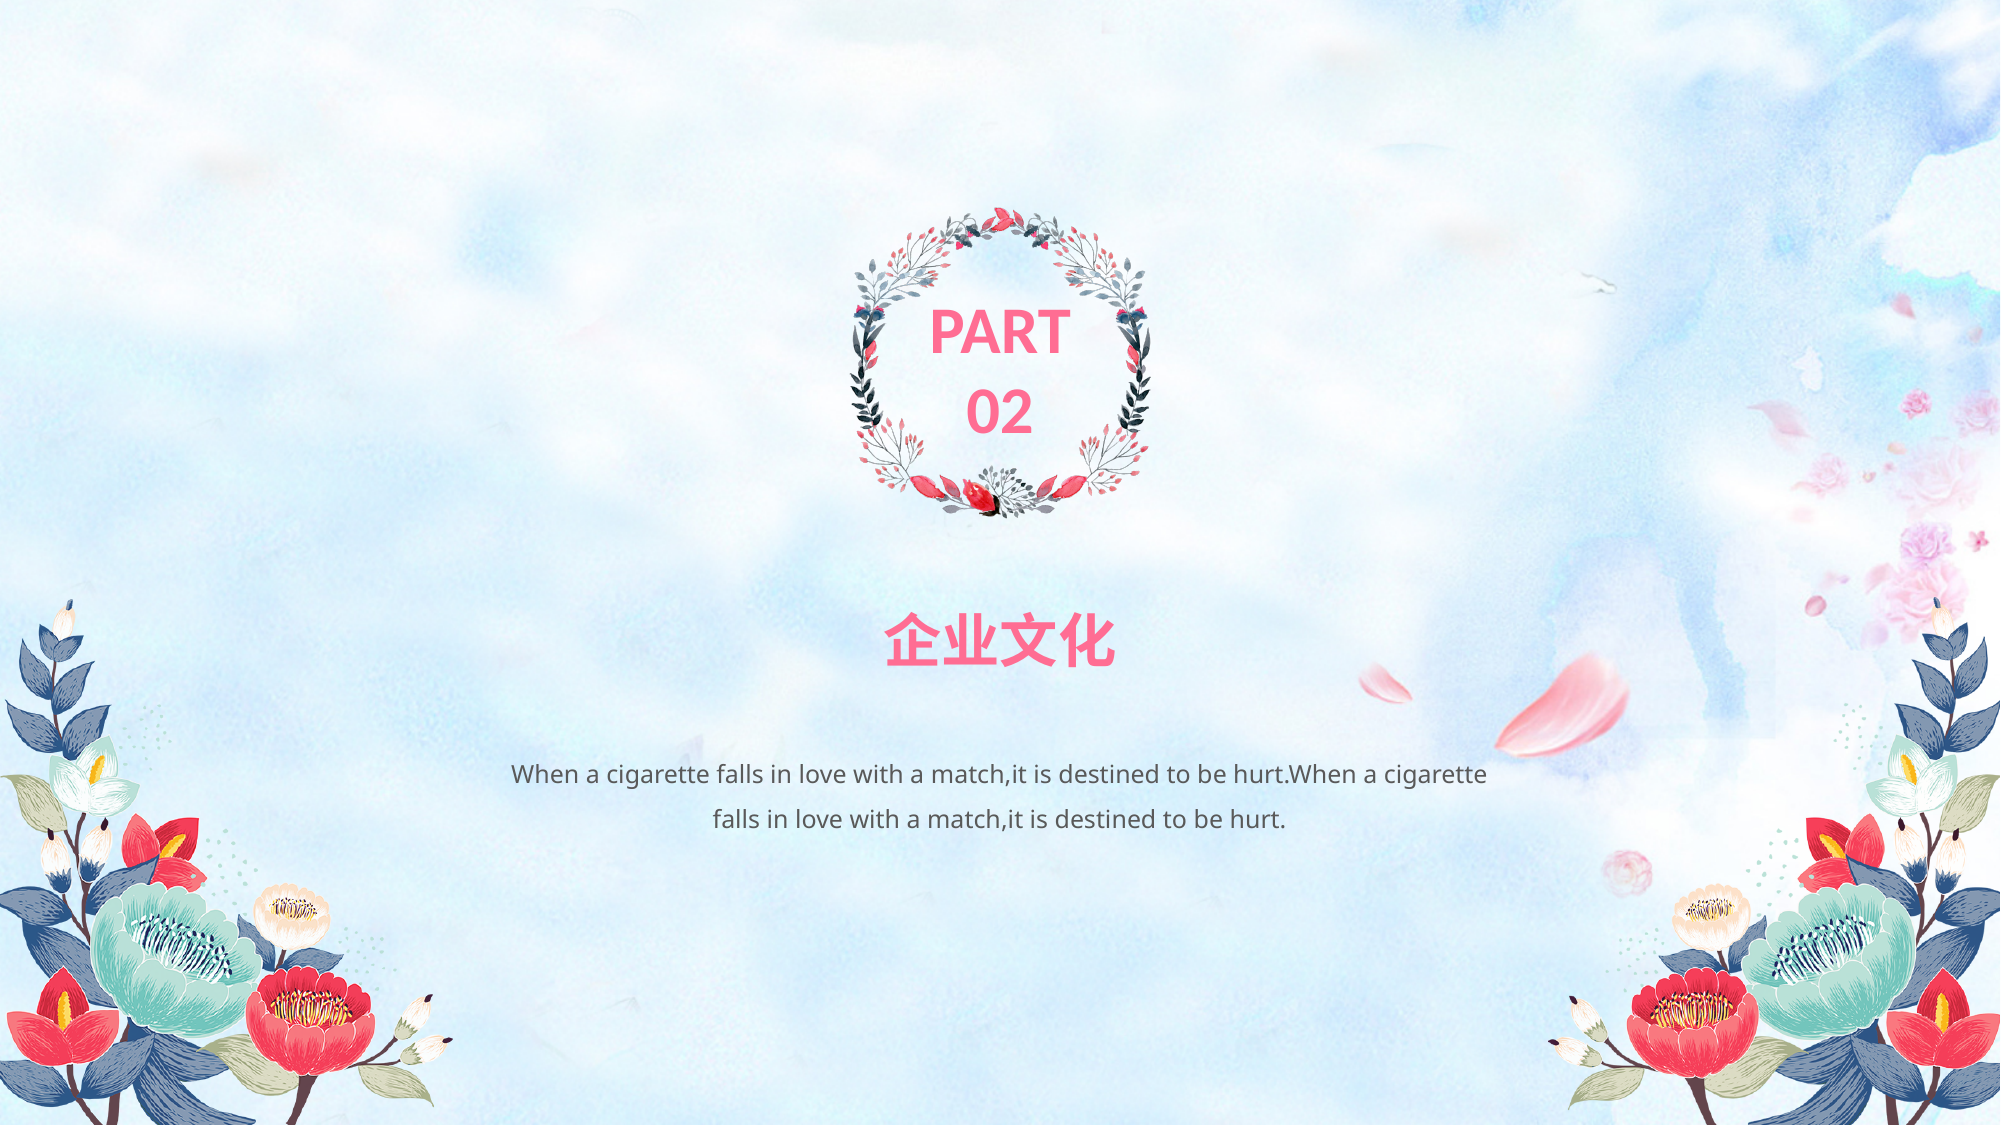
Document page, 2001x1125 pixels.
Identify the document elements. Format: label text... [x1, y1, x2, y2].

text_box 企业文化 [785, 597, 1215, 682]
text_box When a cigarette falls in love with a match,it is destined to be hurt.When a cigarette falls in love with a match,it is destined to be hurt. [480, 736, 1520, 842]
picture [0, 0, 2001, 1125]
